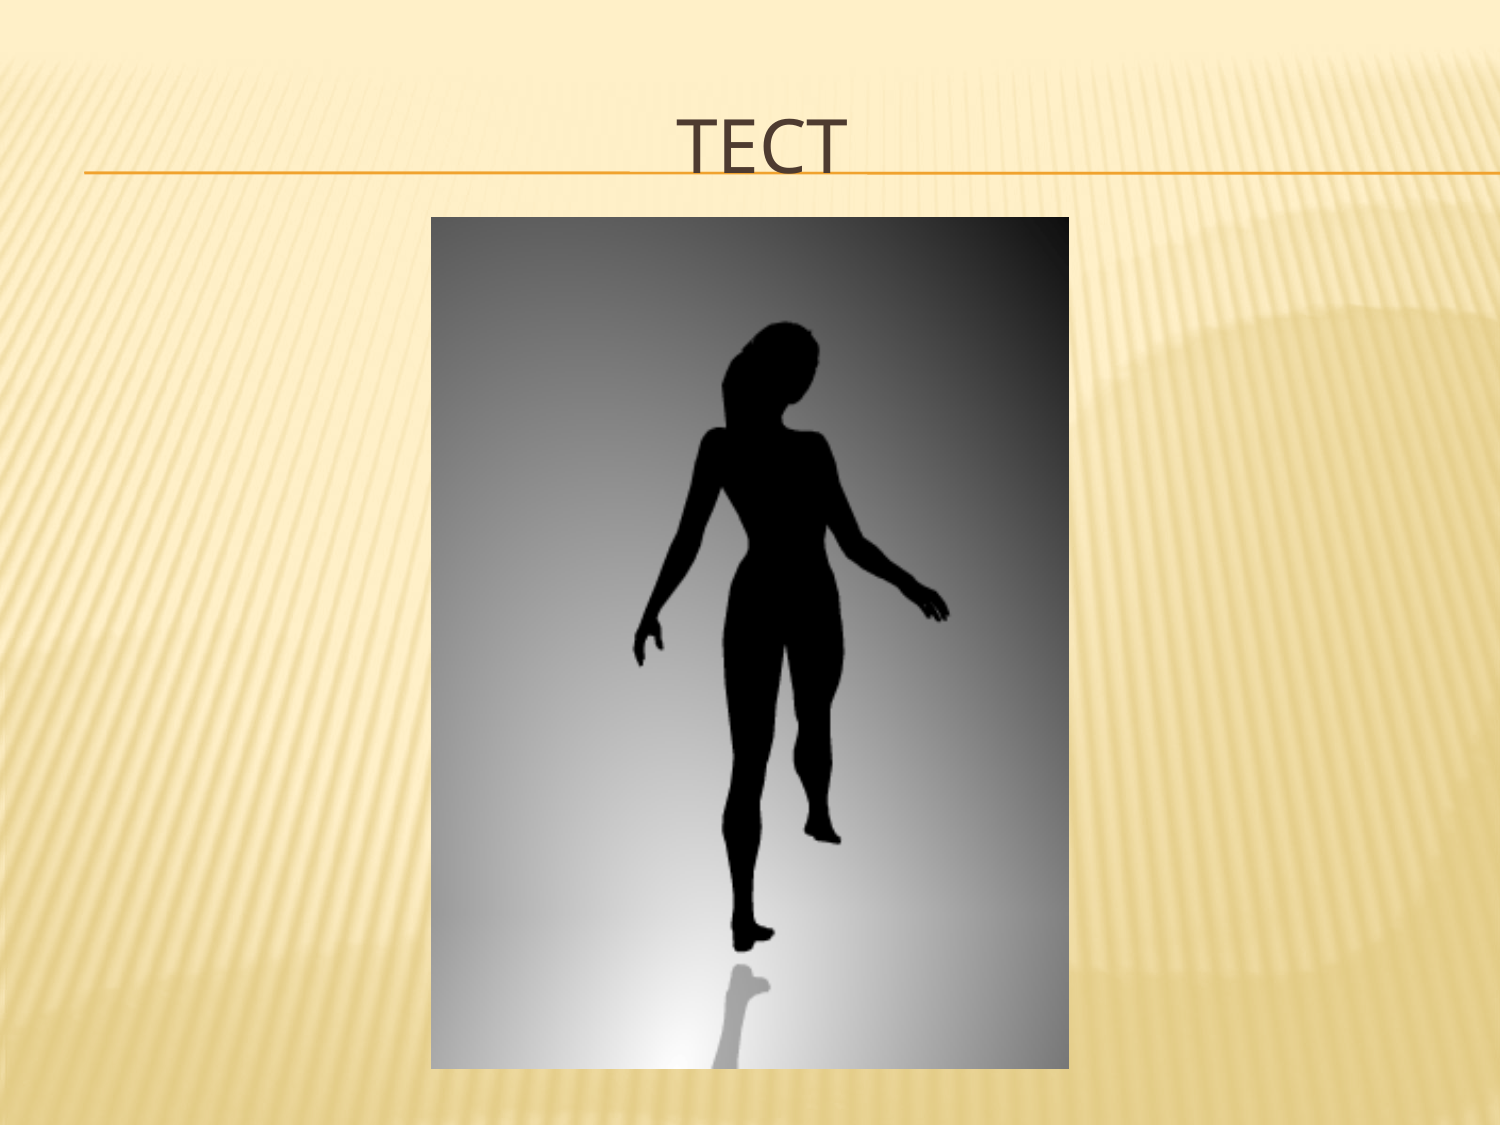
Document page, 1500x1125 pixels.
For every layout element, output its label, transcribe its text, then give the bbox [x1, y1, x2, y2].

title Тест [50, 75, 1475, 213]
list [430, 217, 1070, 1069]
